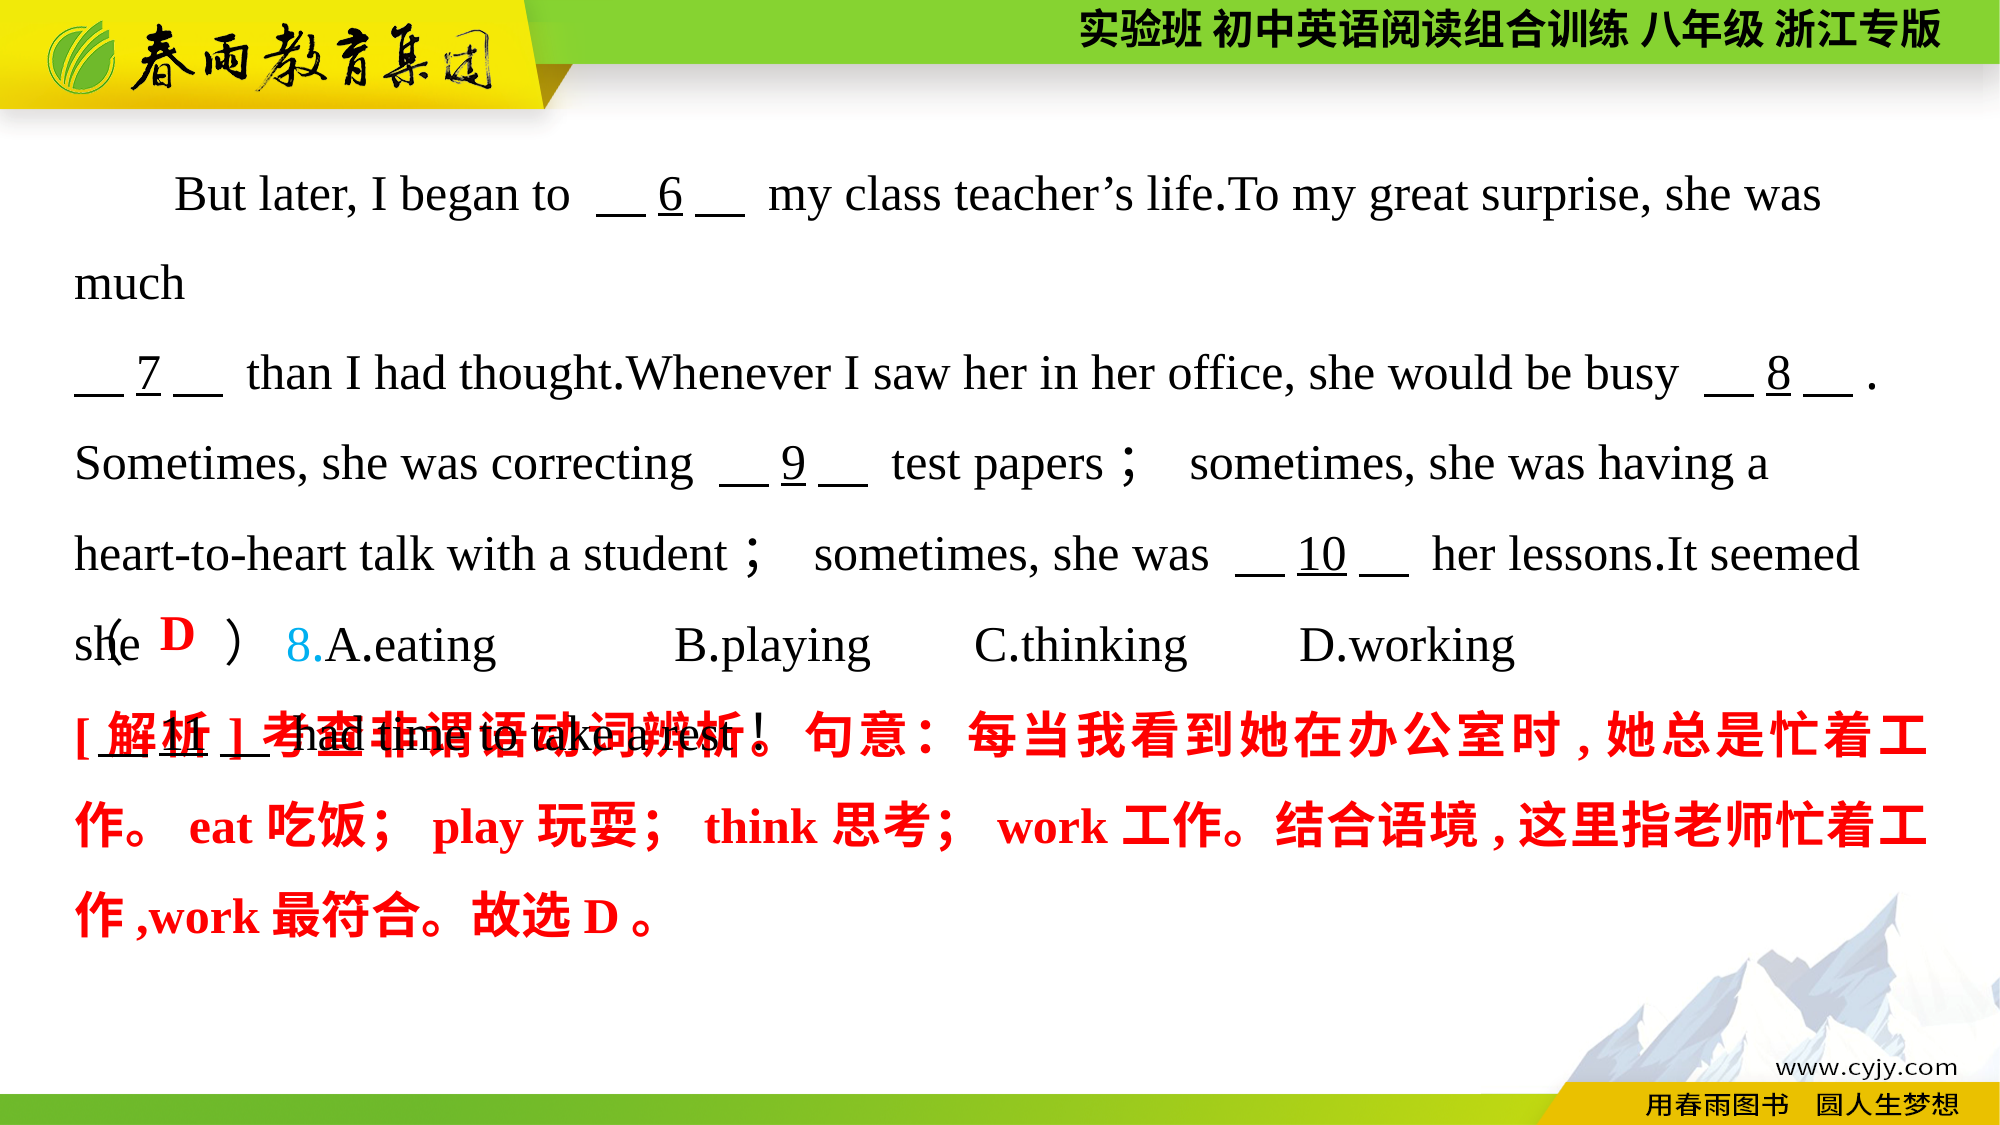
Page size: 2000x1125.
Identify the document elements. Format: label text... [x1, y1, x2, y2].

picture [0, 0, 2000, 1125]
text_box D [145, 593, 212, 669]
list But later, I began to 6 my class teacher’s life.To my great surprise, she was much 7 than I had thought.Whenever I saw her in her office, she would be busy 8 . Sometimes, she was correcting 9 test papers； sometimes, she was having a heart-to-heart talk with a student； sometimes, she was 10 her lessons.It seemed she 11 had time to take a rest！ [59, 122, 1944, 592]
text_box [解析]考查非谓语动词辨析。句意：每当我看到她在办公室时,她总是忙着工作。eat吃饭；play玩耍；think思考；work工作。结合语境,这里指老师忙着工作,work最符合。故选D。 [59, 680, 1944, 951]
text_box （ ）8.A.eating B.playing C.thinking D.working [59, 592, 1944, 680]
